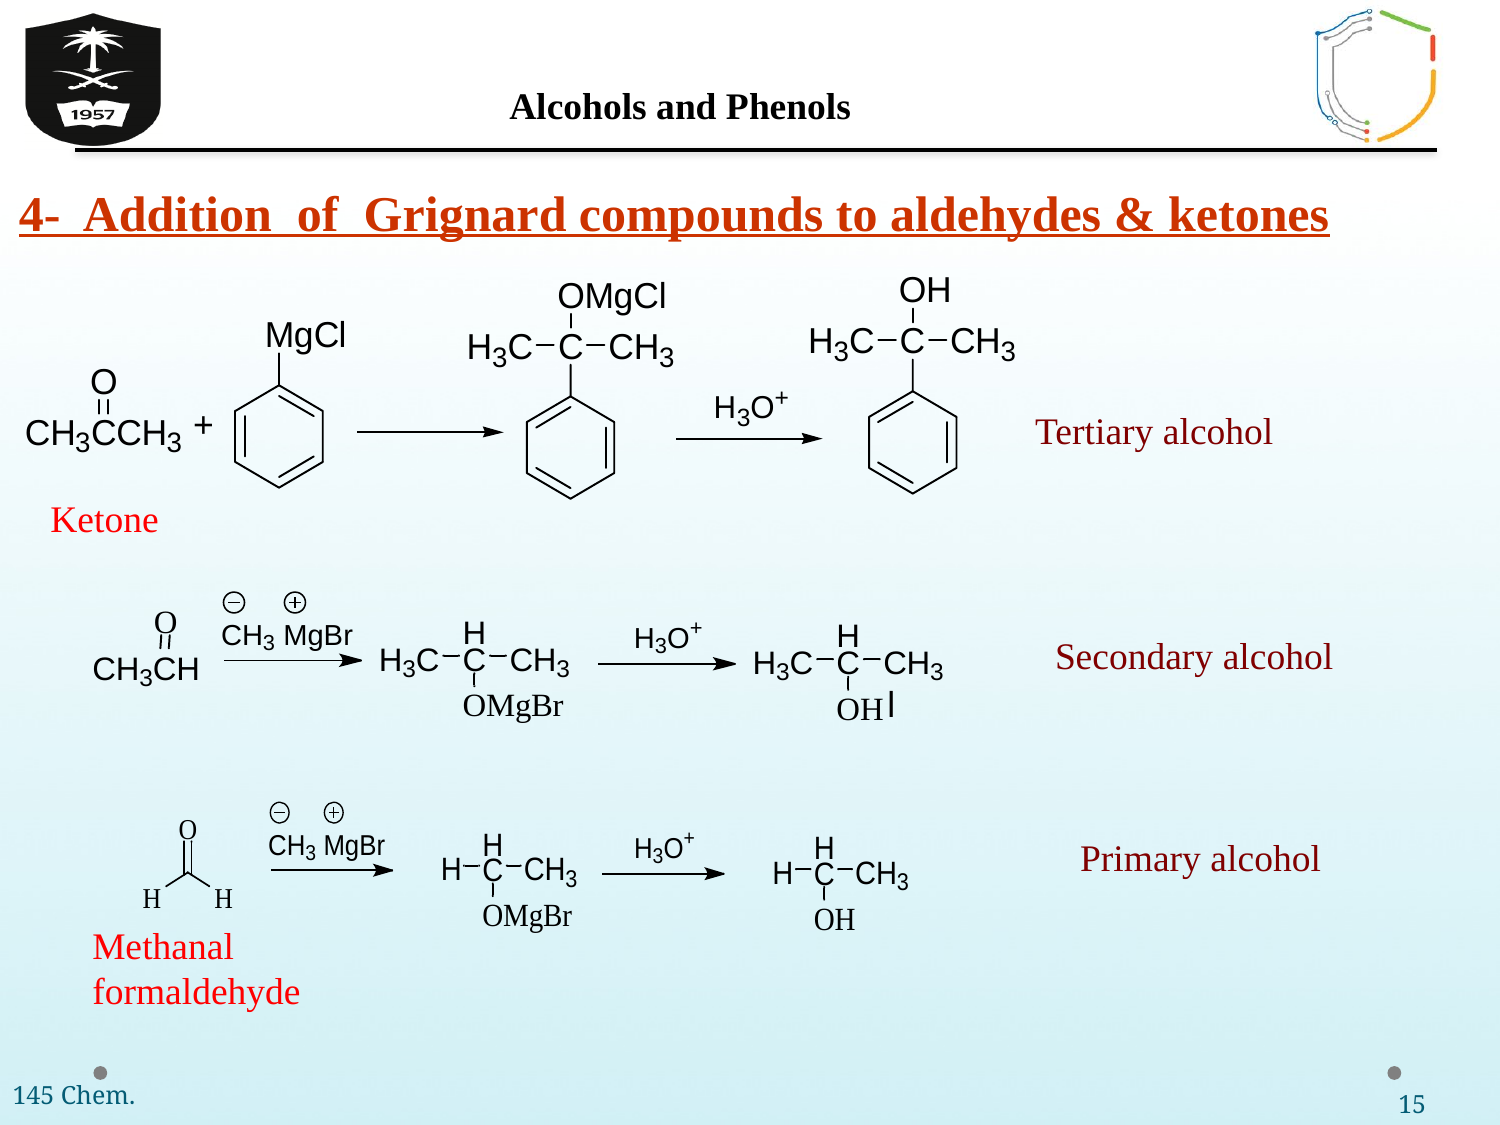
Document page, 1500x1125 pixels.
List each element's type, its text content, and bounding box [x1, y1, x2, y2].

text_box 15 [1301, 1062, 1427, 1123]
text_box Tertiary alcohol [1020, 399, 1289, 460]
text_box Alcohols and Phenols [494, 74, 866, 135]
text_box 4- Addition of Grignard compounds to aldehydes & ketones [4, 174, 1500, 249]
picture [0, 0, 1500, 1125]
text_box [87, 589, 954, 732]
text_box Primary alcohol [1065, 826, 1337, 887]
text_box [137, 801, 918, 944]
text_box Methanal formaldehyde [77, 914, 317, 1020]
text_box Secondary alcohol [1040, 624, 1349, 685]
text_box 145 Chem. [12, 1049, 563, 1110]
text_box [24, 274, 1017, 725]
